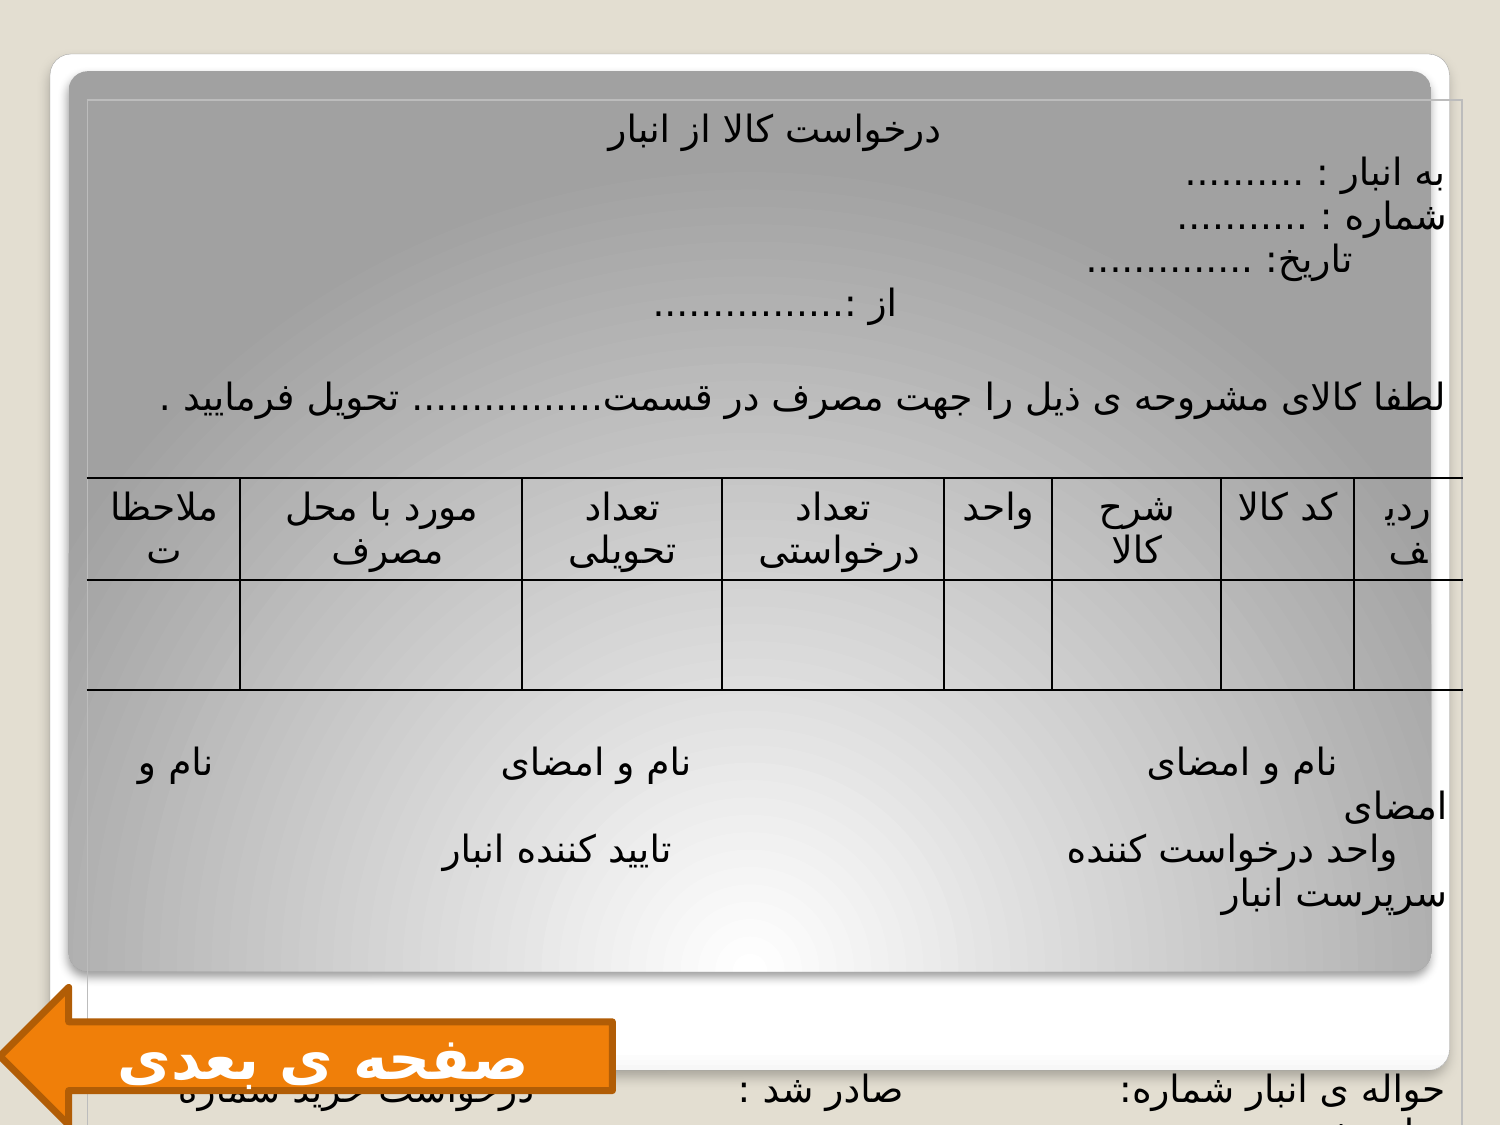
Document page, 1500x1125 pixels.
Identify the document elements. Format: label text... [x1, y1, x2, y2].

table_cell ردیف [1355, 479, 1461, 579]
table_cell شرح کالا [1053, 479, 1220, 579]
text_box صفحه ی بعدی [0, 984, 616, 1125]
table_cell ملاحظات [88, 479, 239, 579]
table_cell واحد [945, 479, 1051, 579]
table_cell [945, 581, 1051, 689]
table_cell [241, 581, 521, 689]
table_cell [1053, 581, 1220, 689]
table_cell [1222, 581, 1353, 689]
table_cell [523, 581, 721, 689]
table_cell تعداد درخواستی [723, 479, 943, 579]
table_cell مورد با محل مصرف [241, 479, 521, 579]
table_cell کد کالا [1222, 479, 1353, 579]
table_cell [723, 581, 943, 689]
table_cell [88, 581, 239, 689]
table_header درخواست کالا از انبار به انبار : .......... شماره : ........... تاریخ: .............. از :................ لطفا کالای مشروحه ی ذیل را جهت مصرف در قسمت................ تحویل فرمایید . [88, 101, 1461, 477]
table_cell [1355, 581, 1461, 689]
table_cell نام و امضای نام و امضای نام و امضای واحد درخواست کننده تایید کننده انبار سرپرست انبار حواله ی انبار شماره: صادر شد : درخواست خرید شماره صادر شد : [88, 691, 1461, 1125]
table_cell تعداد تحویلی [523, 479, 721, 579]
